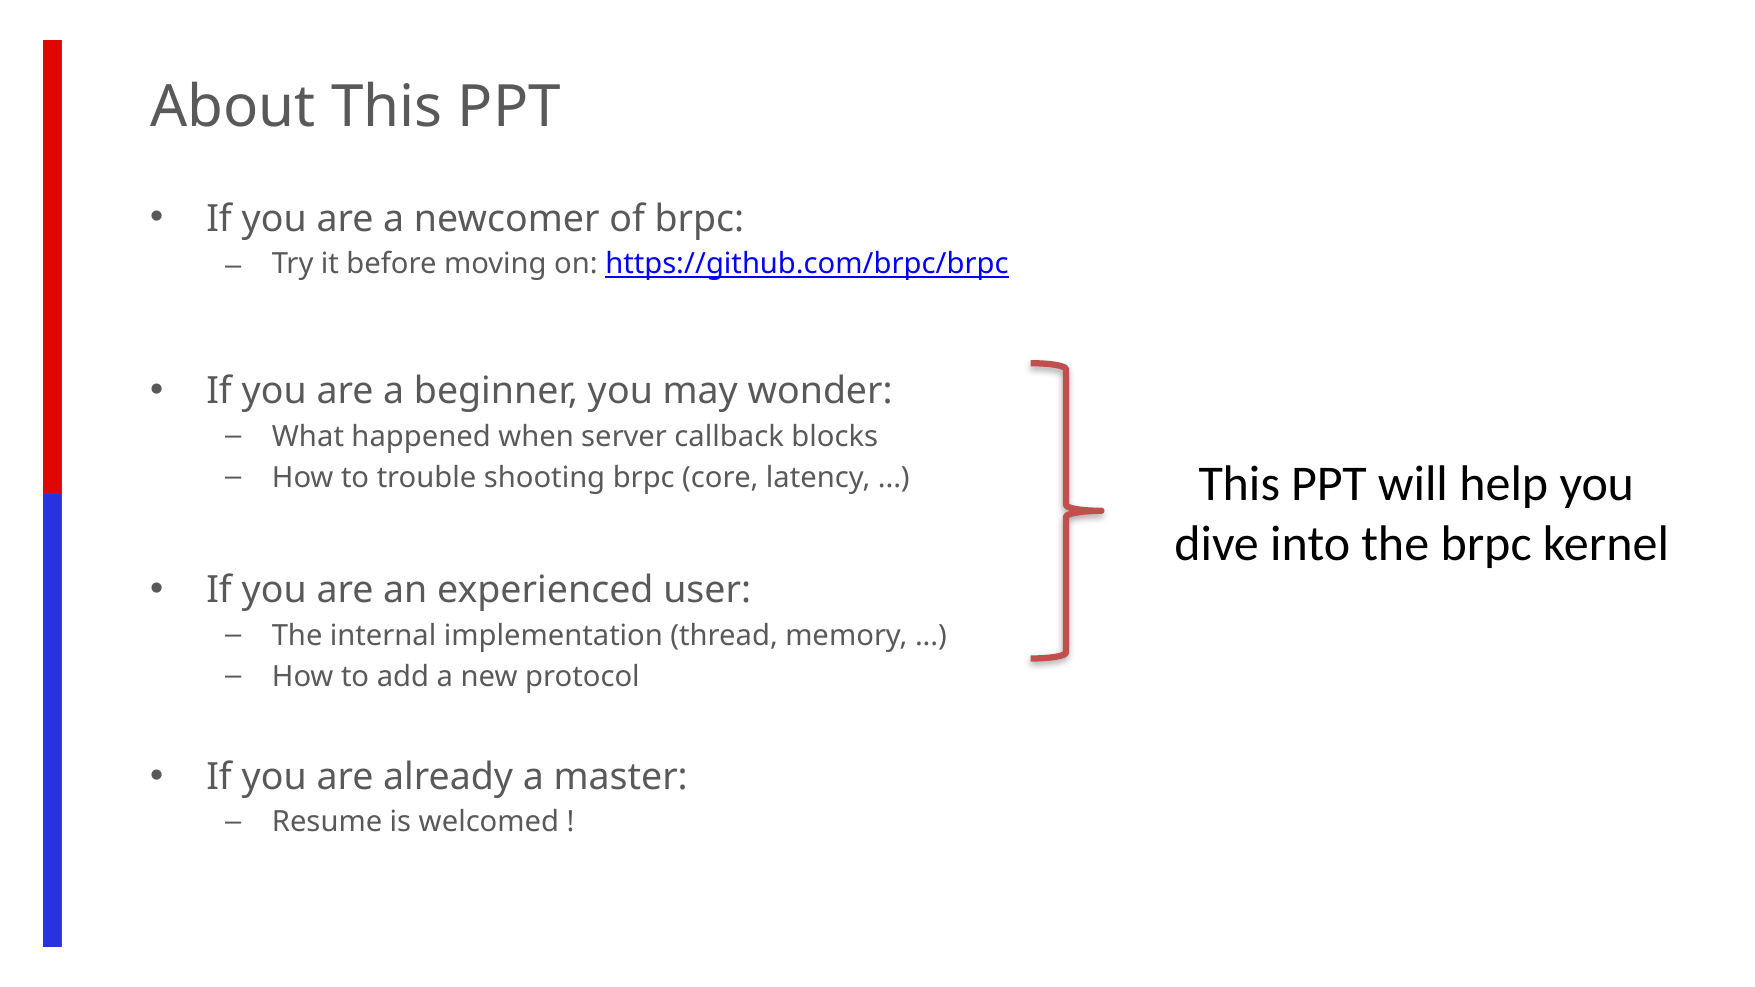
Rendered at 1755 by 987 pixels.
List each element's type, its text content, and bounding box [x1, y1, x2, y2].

text_box About This PPT [135, 60, 1657, 146]
text_box This PPT will help you dive into the brpc kernel [1159, 442, 1685, 578]
picture [43, 40, 62, 947]
list If you are a newcomer of brpc: Try it before moving on: https://github.com/brpc/brpc If you are a beginner, you may wonder: What happened when server callback blocks How to trouble shooting brpc (core, latency, ...) If you are an experienced user: The internal implementation (thread, memory, ...) How to add a new protocol If you are already a master: Resume is welcomed ! [134, 185, 1669, 910]
text_box [1030, 360, 1105, 662]
